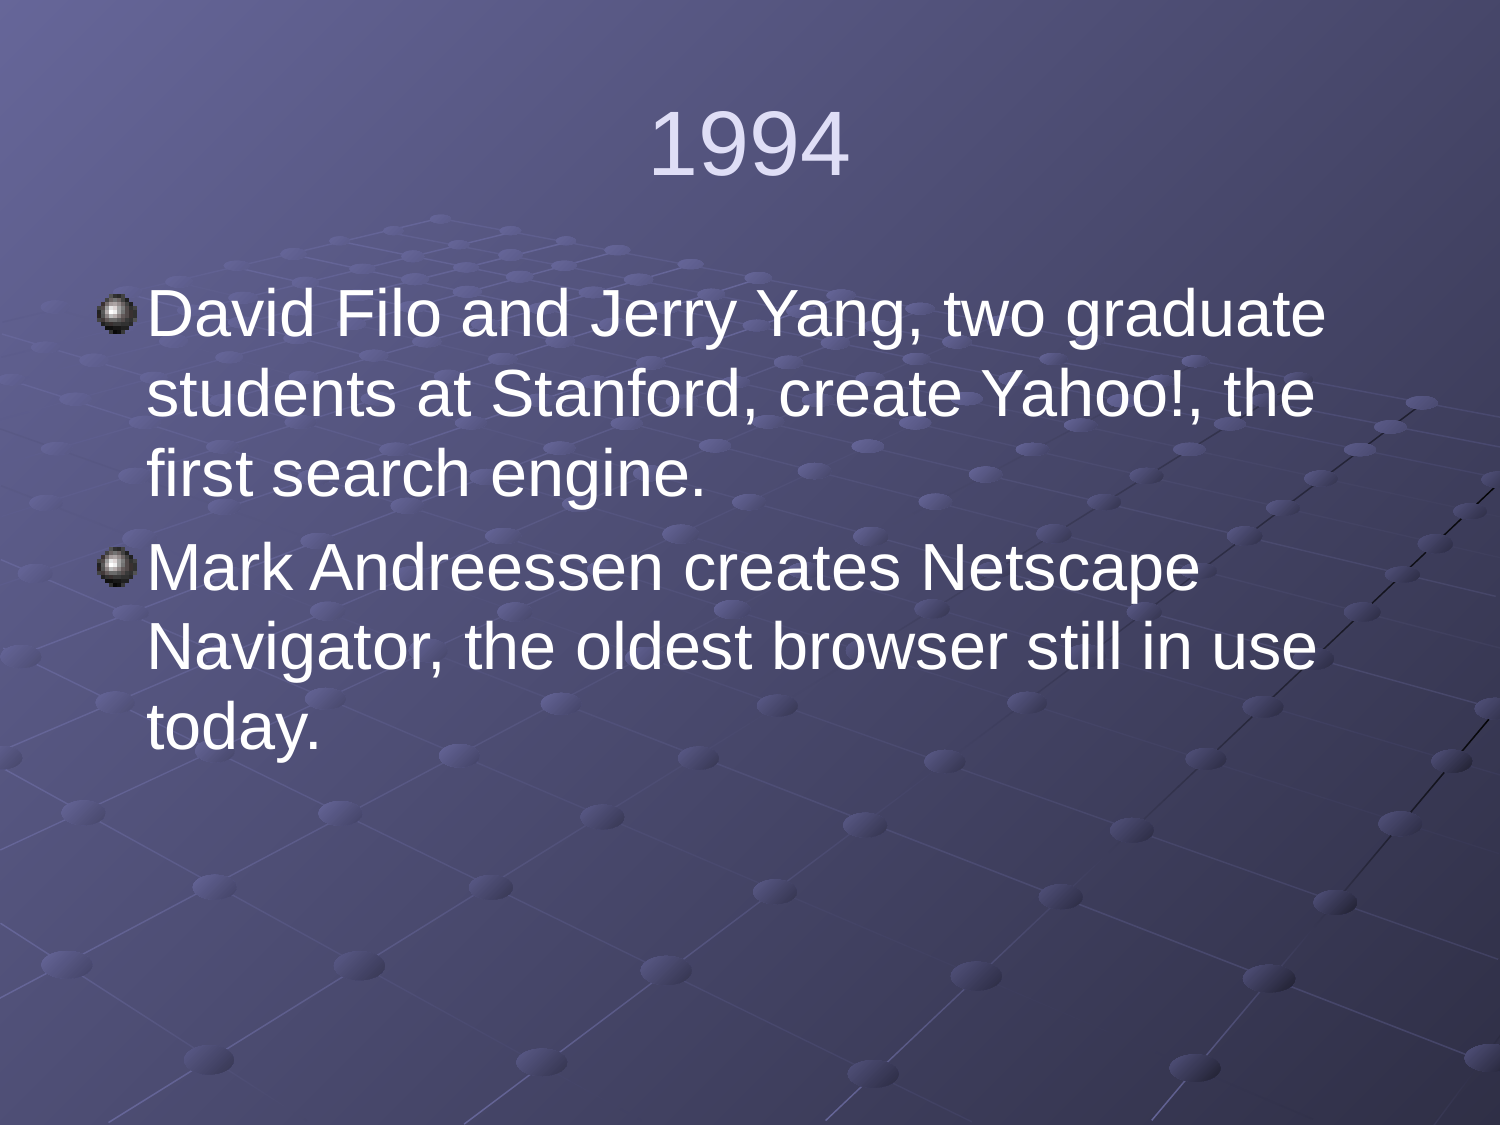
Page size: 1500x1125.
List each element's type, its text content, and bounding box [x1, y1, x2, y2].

picture [90, 539, 137, 587]
picture [90, 286, 137, 334]
title 1994 [75, 45, 1425, 233]
list David Filo and Jerry Yang, two graduate students at Stanford, create Yahoo!, the first search engine. Mark Andreessen creates Netscape Navigator, the oldest browser still in use today. [75, 262, 1425, 1007]
